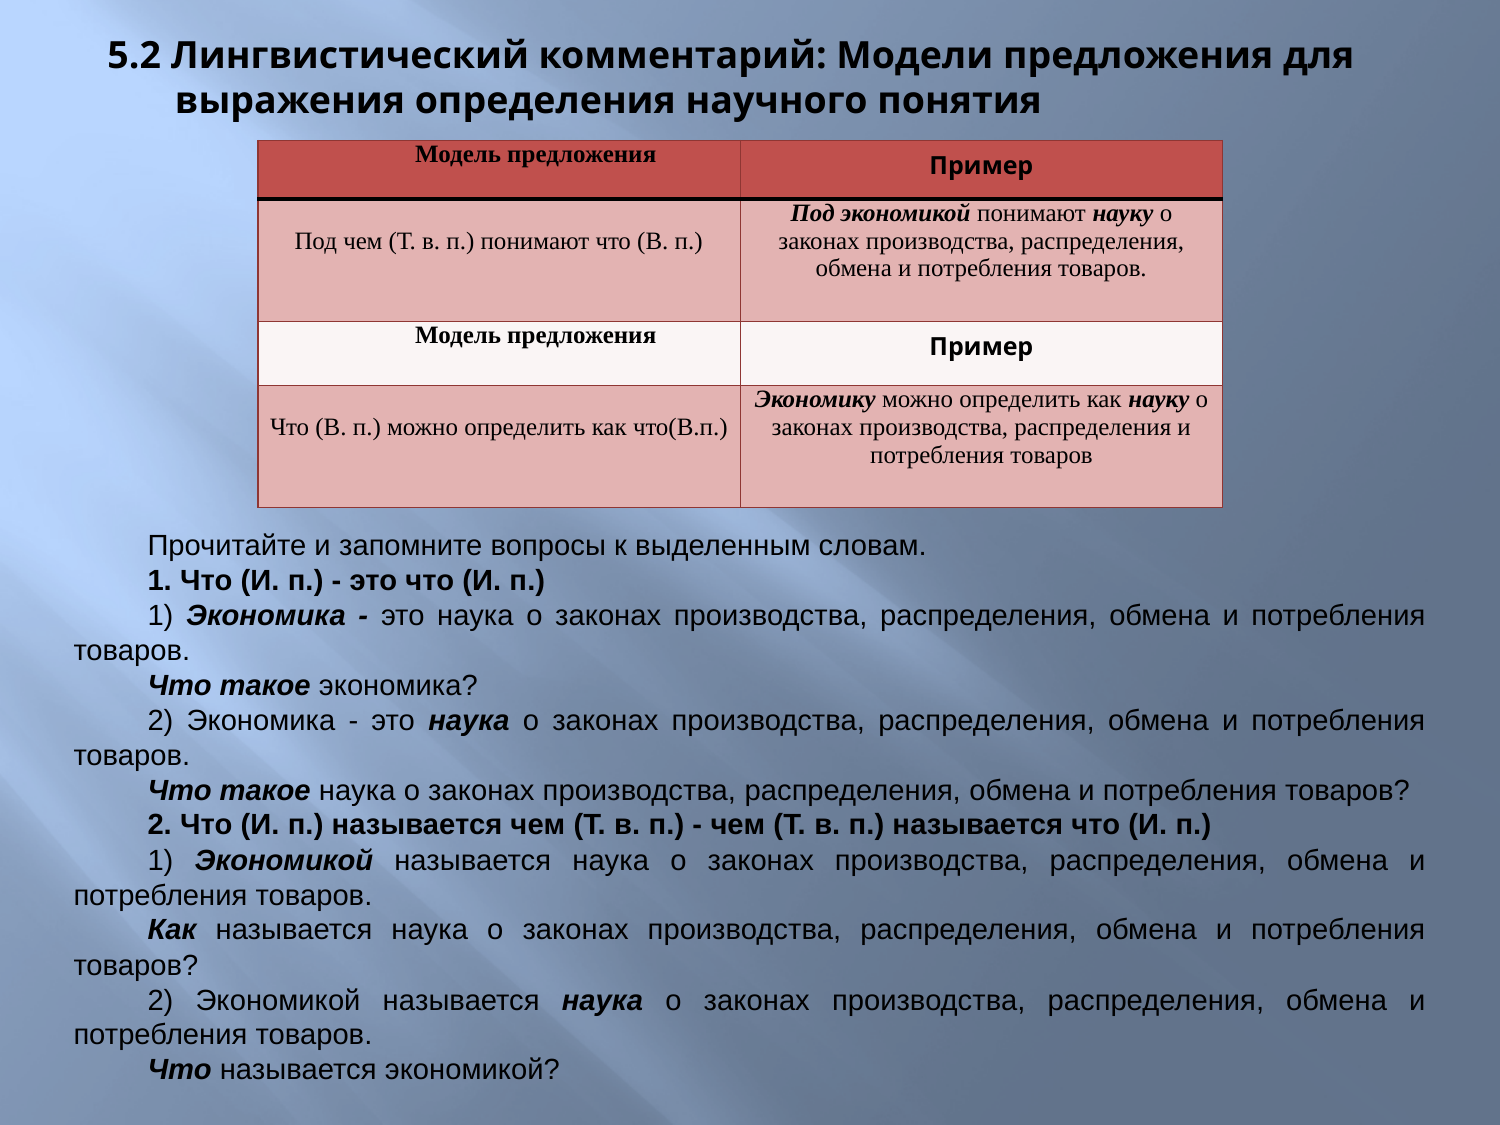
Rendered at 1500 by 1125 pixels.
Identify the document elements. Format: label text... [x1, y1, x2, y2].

text_box Прочитайте и запомните вопросы к выделенным словам. 1. Что (И. п.) - это что (И. п.) 1) Экономика - это наука о законах производства, распределения, обмена и потребления товаров. Что такое экономика? 2) Экономика - это наука о законах производства, распределения, обмена и потребления товаров. Что такое наука о законах производства, распределения, обмена и потребления товаров? 2. Что (И. п.) называется чем (Т. в. п.) - чем (Т. в. п.) называется что (И. п.) 1) Экономикой называется наука о законах производства, распределения, обмена и потребления товаров. Как называется наука о законах производства, распределения, обмена и потребления товаров? 2) Экономикой называется наука о законах производства, распределения, обмена и потребления товаров. Что называется экономикой? [58, 518, 1442, 1093]
table_header Модель предложения [259, 141, 740, 197]
table_cell Что (В. п.) можно определить как что(В.п.) [259, 386, 740, 507]
table_cell Экономику можно определить как науку о законах производства, распределения и потребления товаров [741, 386, 1222, 507]
table_header Пример [741, 141, 1222, 197]
table_cell Под экономикой понимают науку о законах производства, распределения, обмена и потребления товаров. [741, 201, 1222, 321]
table_cell Под чем (Т. в. п.) понимают что (В. п.) [259, 201, 740, 321]
table_cell Пример [741, 322, 1222, 385]
list 5.2 Лингвистический комментарий: Модели предложения для выражения определения научного понятия [70, 23, 1437, 518]
table_cell Модель предложения [259, 322, 740, 385]
